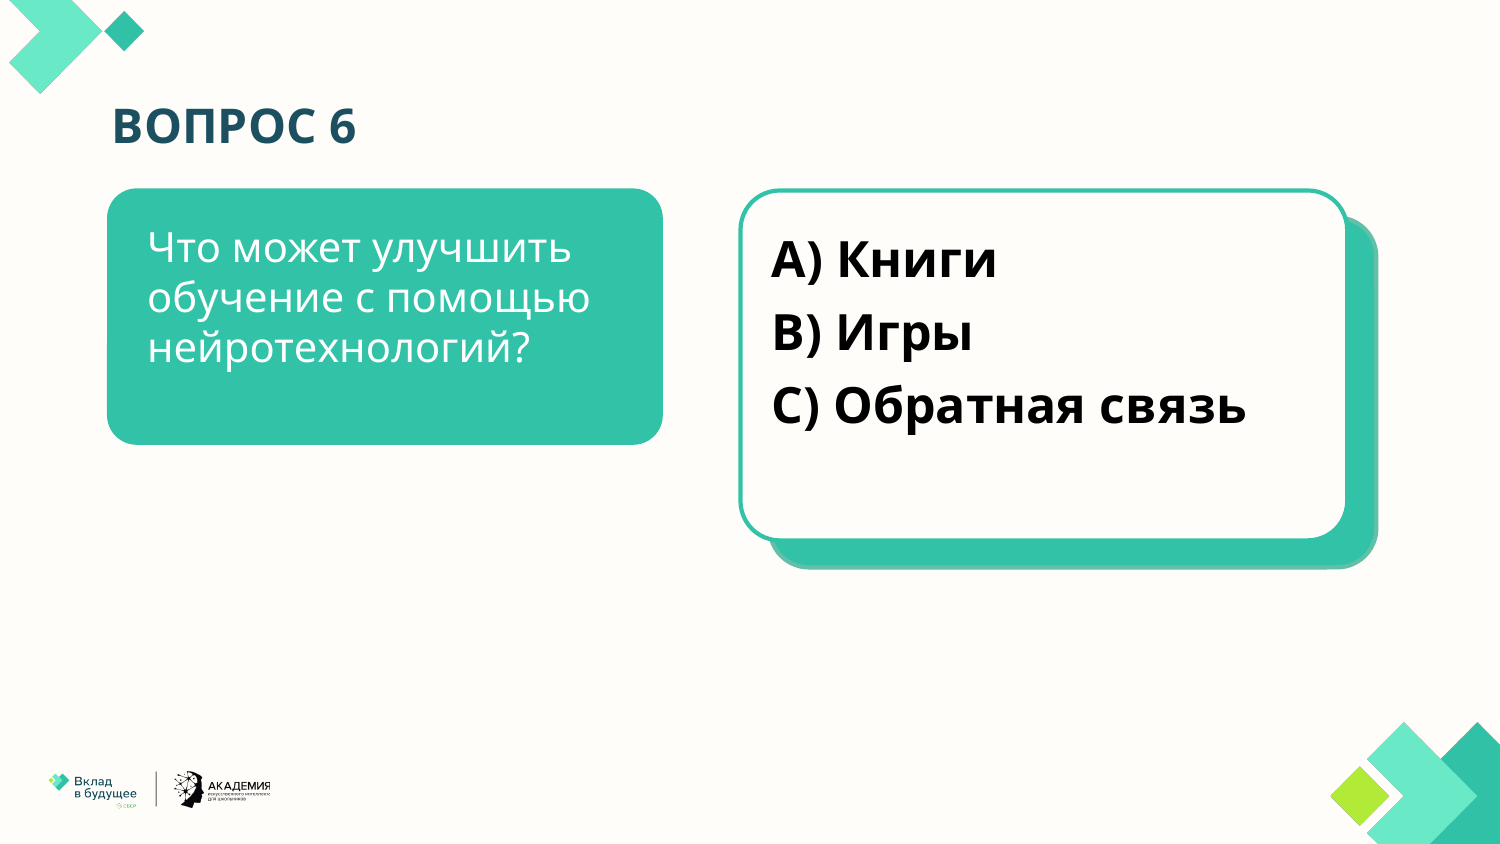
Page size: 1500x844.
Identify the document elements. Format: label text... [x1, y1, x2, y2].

text_box [740, 190, 1348, 541]
picture [1330, 722, 1500, 844]
text_box ВОПРОС 6 [104, 81, 633, 161]
picture [31, 755, 271, 826]
text_box Что может улучшить обучение с помощью нейротехнологий? [139, 213, 631, 379]
text_box А) Книги B) Игры C) Обратная связь [766, 229, 1322, 440]
text_box [109, 190, 661, 443]
picture [9, 0, 144, 94]
text_box [771, 218, 1377, 568]
